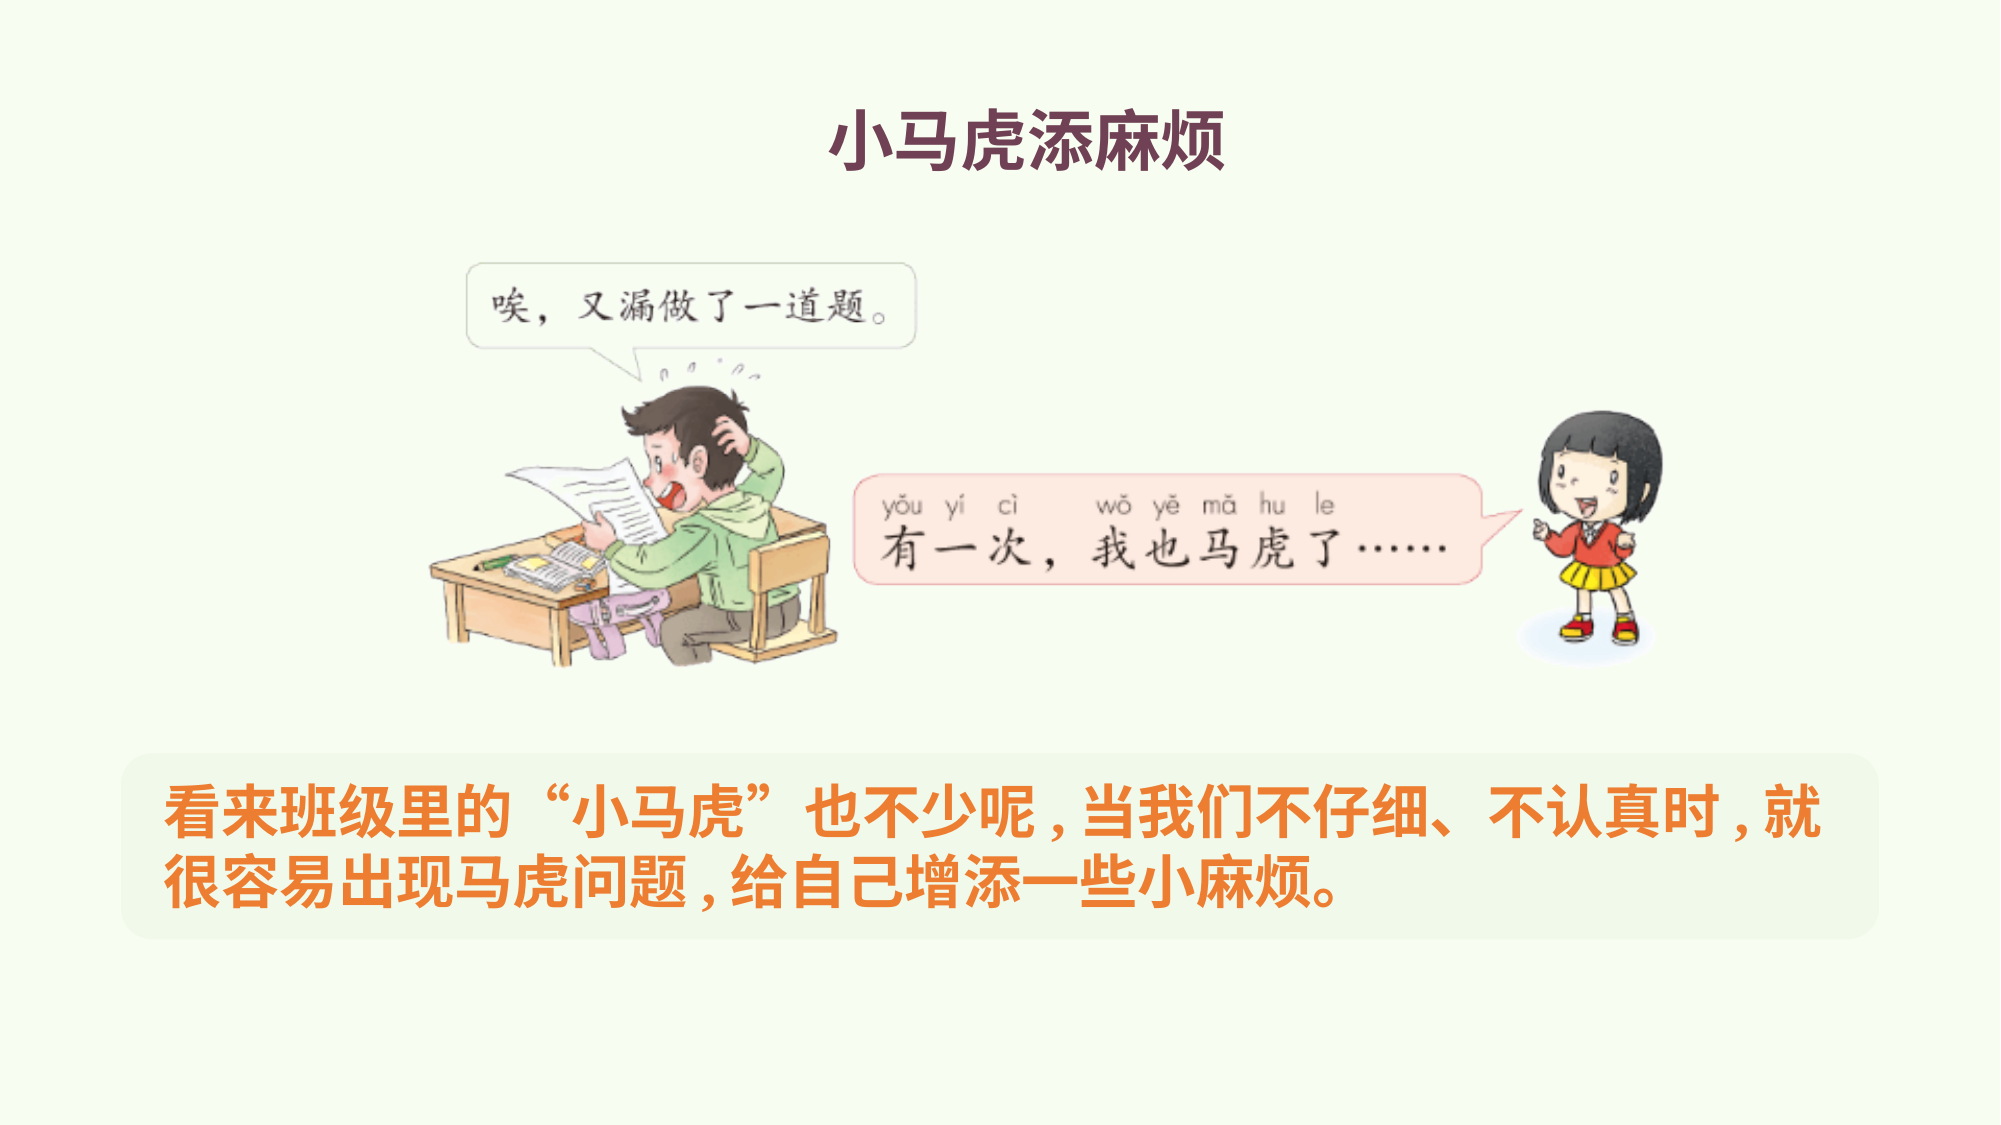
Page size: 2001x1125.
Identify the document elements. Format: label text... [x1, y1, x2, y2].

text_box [120, 753, 1879, 940]
picture [385, 248, 1692, 705]
text_box 小马虎添麻烦 [812, 91, 1265, 186]
